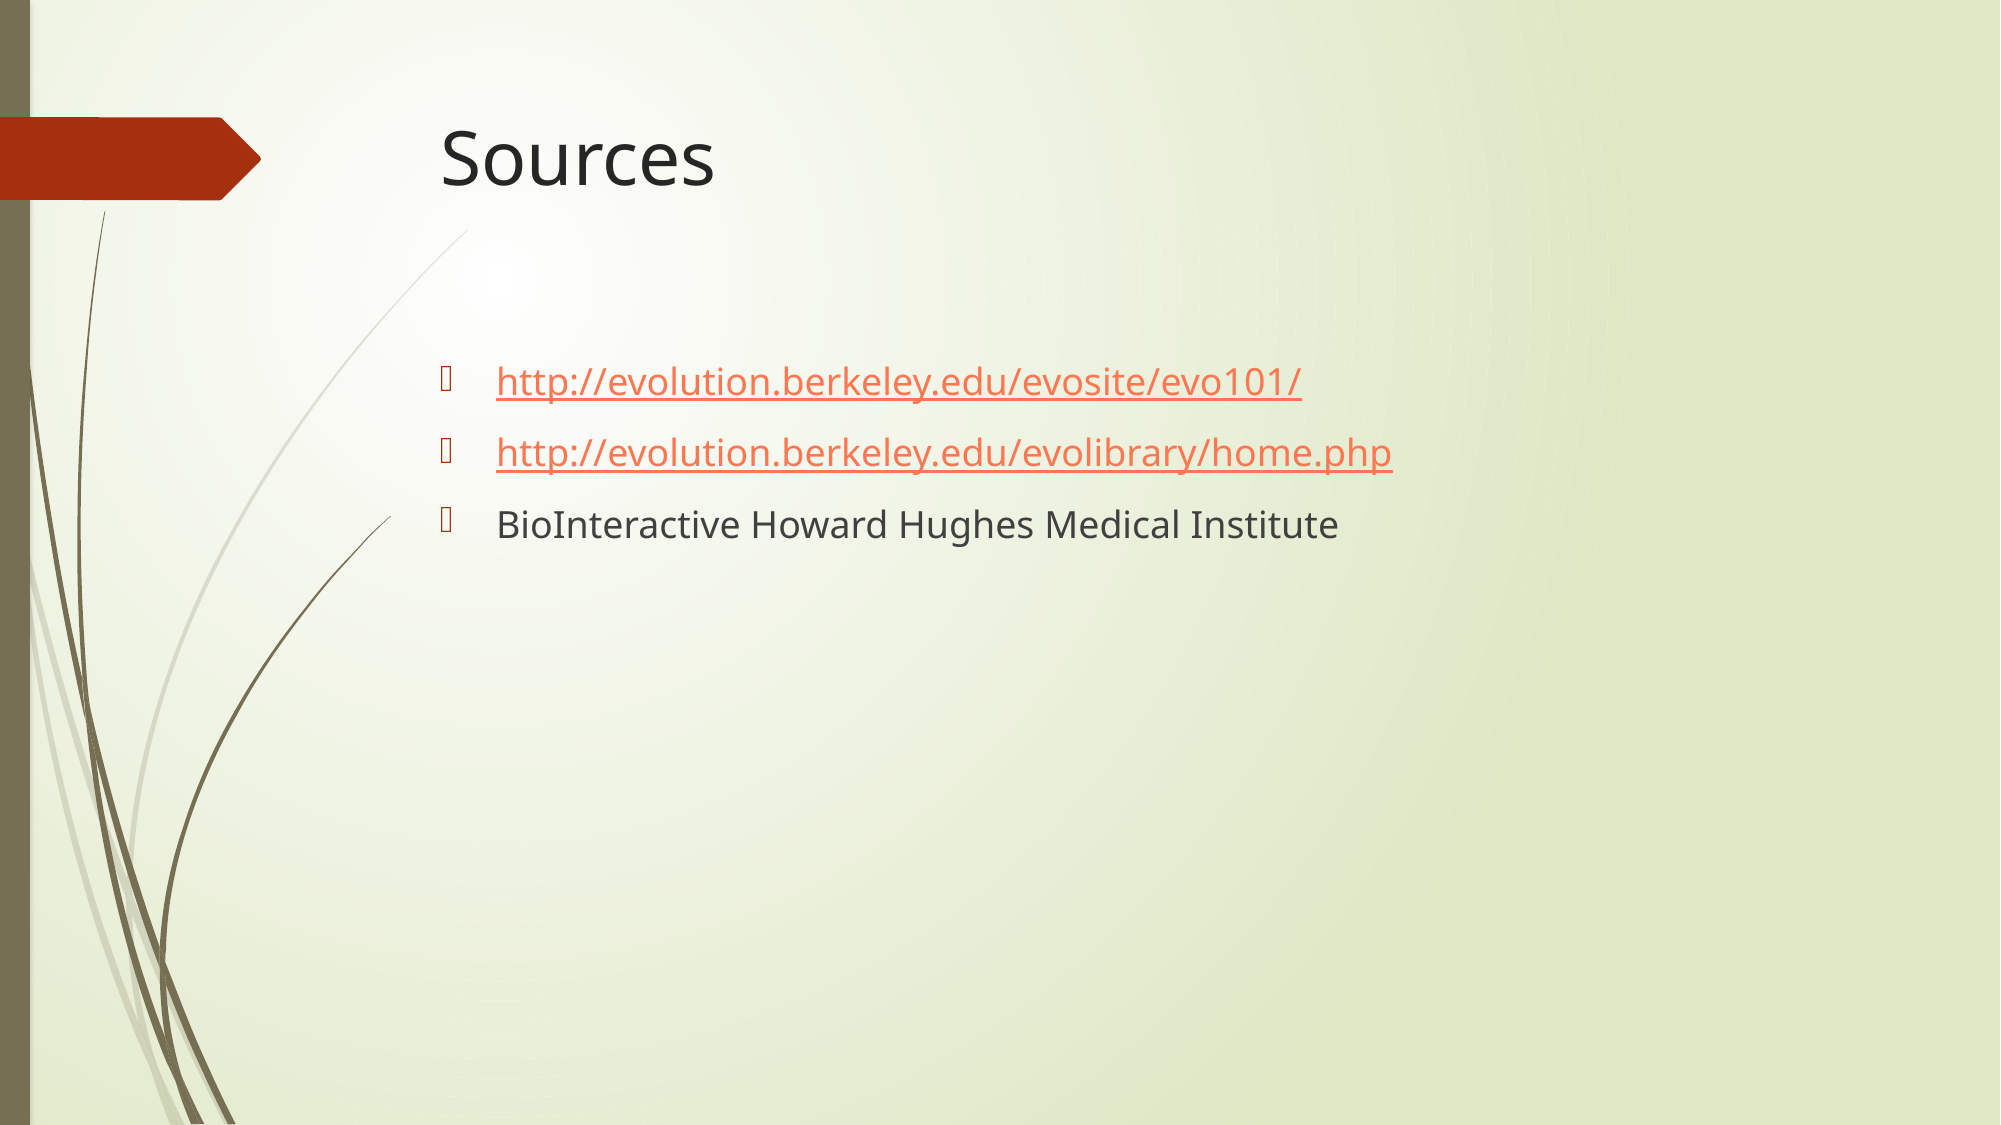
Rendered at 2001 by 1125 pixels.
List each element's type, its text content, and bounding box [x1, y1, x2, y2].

list http://evolution.berkeley.edu/evosite/evo101/ http://evolution.berkeley.edu/evolibrary/home.php BioInteractive Howard Hughes Medical Institute [424, 350, 1888, 970]
title Sources [425, 102, 1888, 313]
